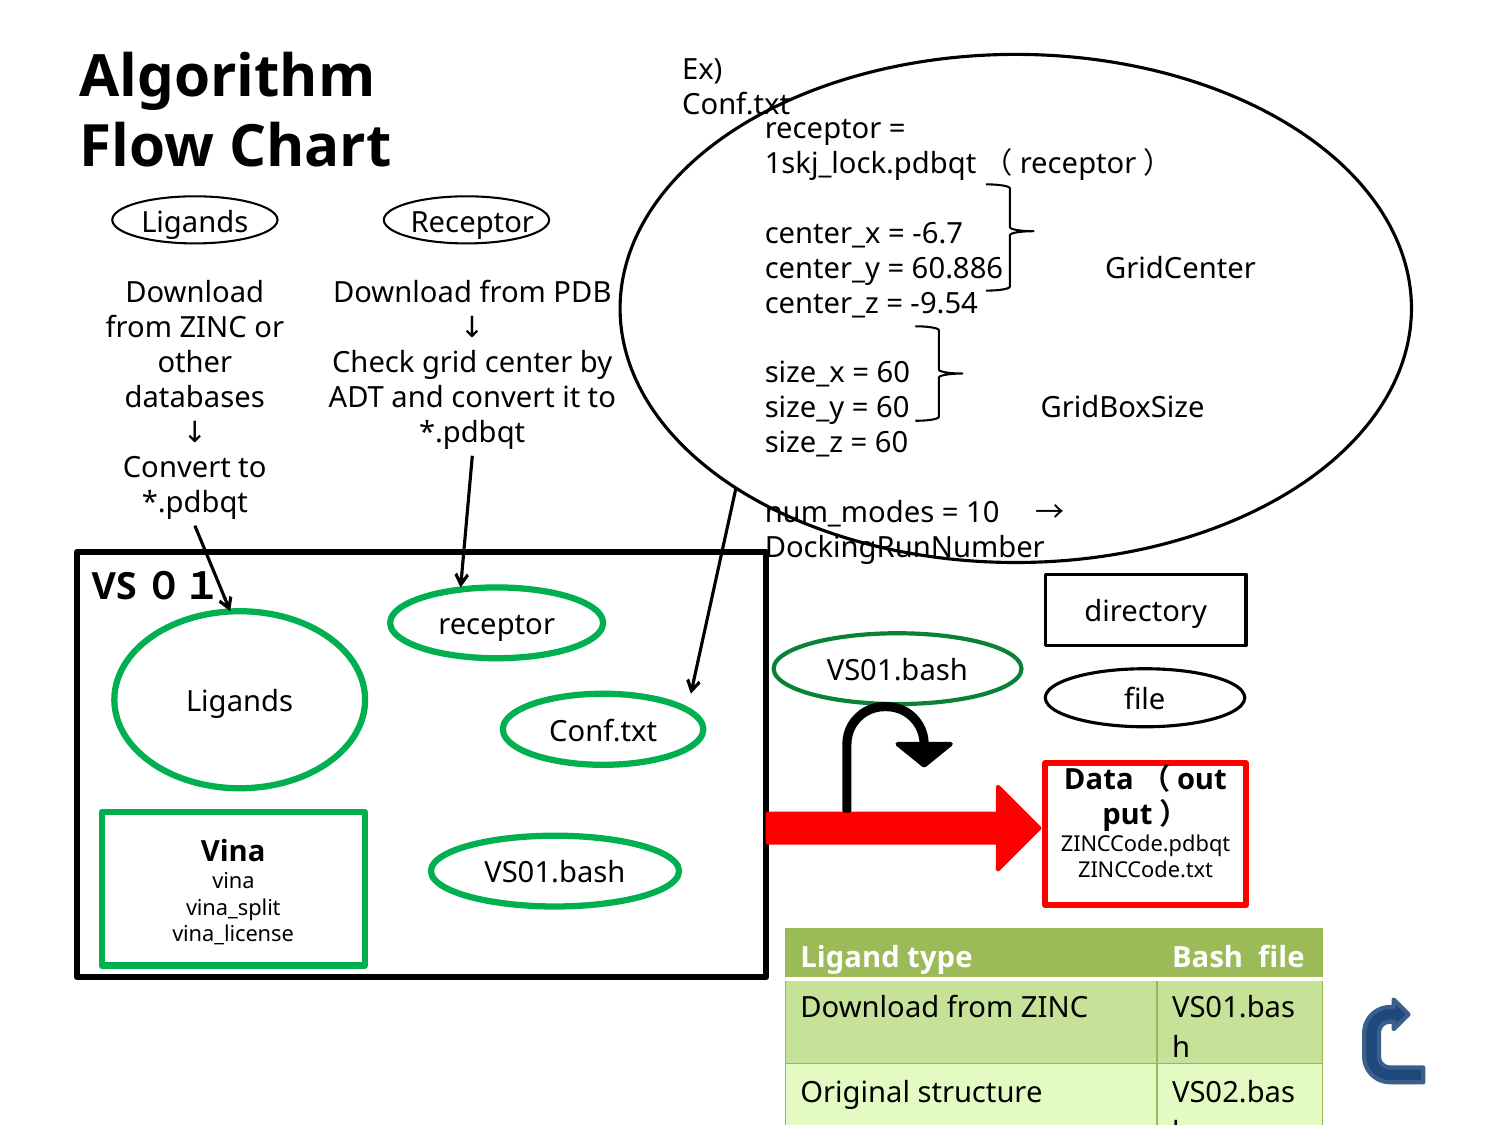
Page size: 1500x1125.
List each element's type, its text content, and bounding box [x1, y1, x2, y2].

text_box Algorithm Flow Chart [64, 30, 479, 186]
table_header Bash file [1250, 929, 1322, 977]
text_box Receptor Download from PDB ↓ Check grid center by ADT and convert it to *.pdbqt [312, 196, 614, 456]
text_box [76, 551, 1247, 978]
text_box [1362, 997, 1426, 1085]
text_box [610, 568, 817, 614]
table_cell VS02.bash [1158, 1064, 1322, 1125]
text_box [401, 516, 531, 530]
table_cell VS01.bash [1158, 981, 1322, 1063]
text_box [619, 42, 1412, 563]
table_cell Download from ZINC [786, 985, 1156, 1063]
text_box Ligands Download from ZINC or other databases ↓ Convert to *.pdbqt [76, 196, 313, 526]
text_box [153, 534, 272, 571]
text_box [110, 194, 280, 246]
table_cell Original structure [786, 1064, 1156, 1125]
text_box [381, 194, 552, 246]
